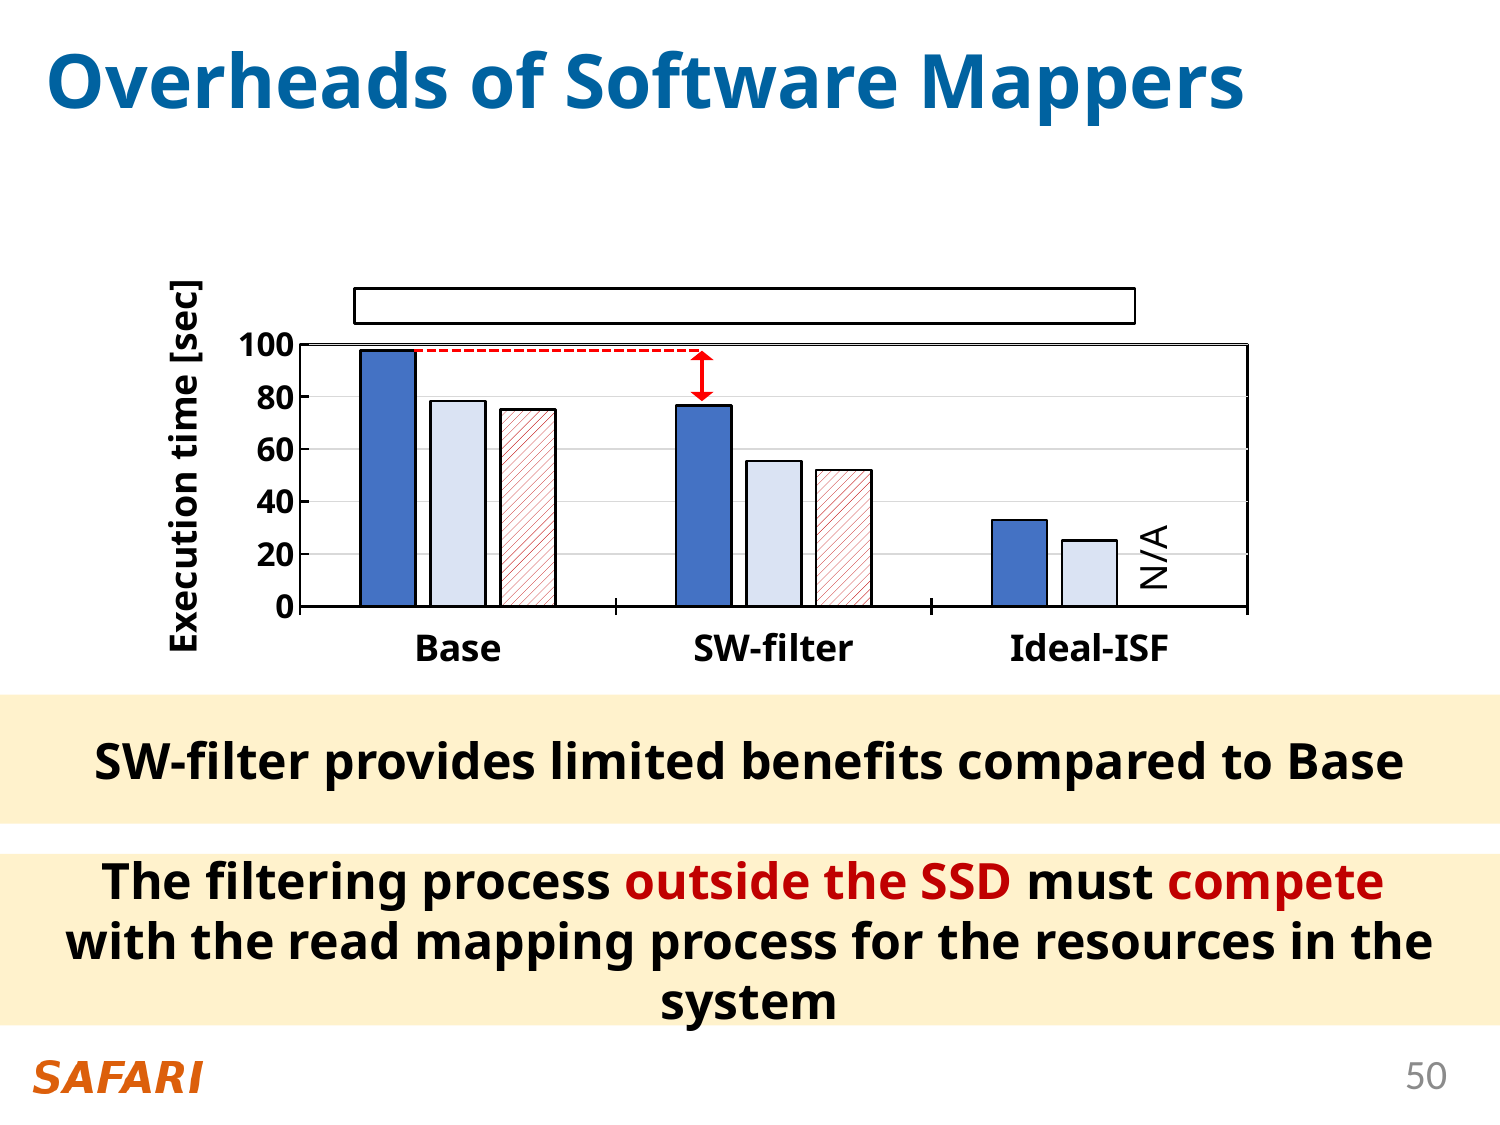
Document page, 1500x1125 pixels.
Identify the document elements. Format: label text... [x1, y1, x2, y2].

picture [31, 1051, 209, 1104]
title Overheads of Software Mappers [31, 15, 1475, 143]
chart [217, 261, 1283, 672]
text_box SW-filter provides limited benefits compared to Base [0, 694, 1500, 825]
text_box The filtering process outside the SSD must compete with the read mapping process for the resources in the system [0, 853, 1500, 1026]
text_box Execution time [sec] [151, 263, 212, 670]
